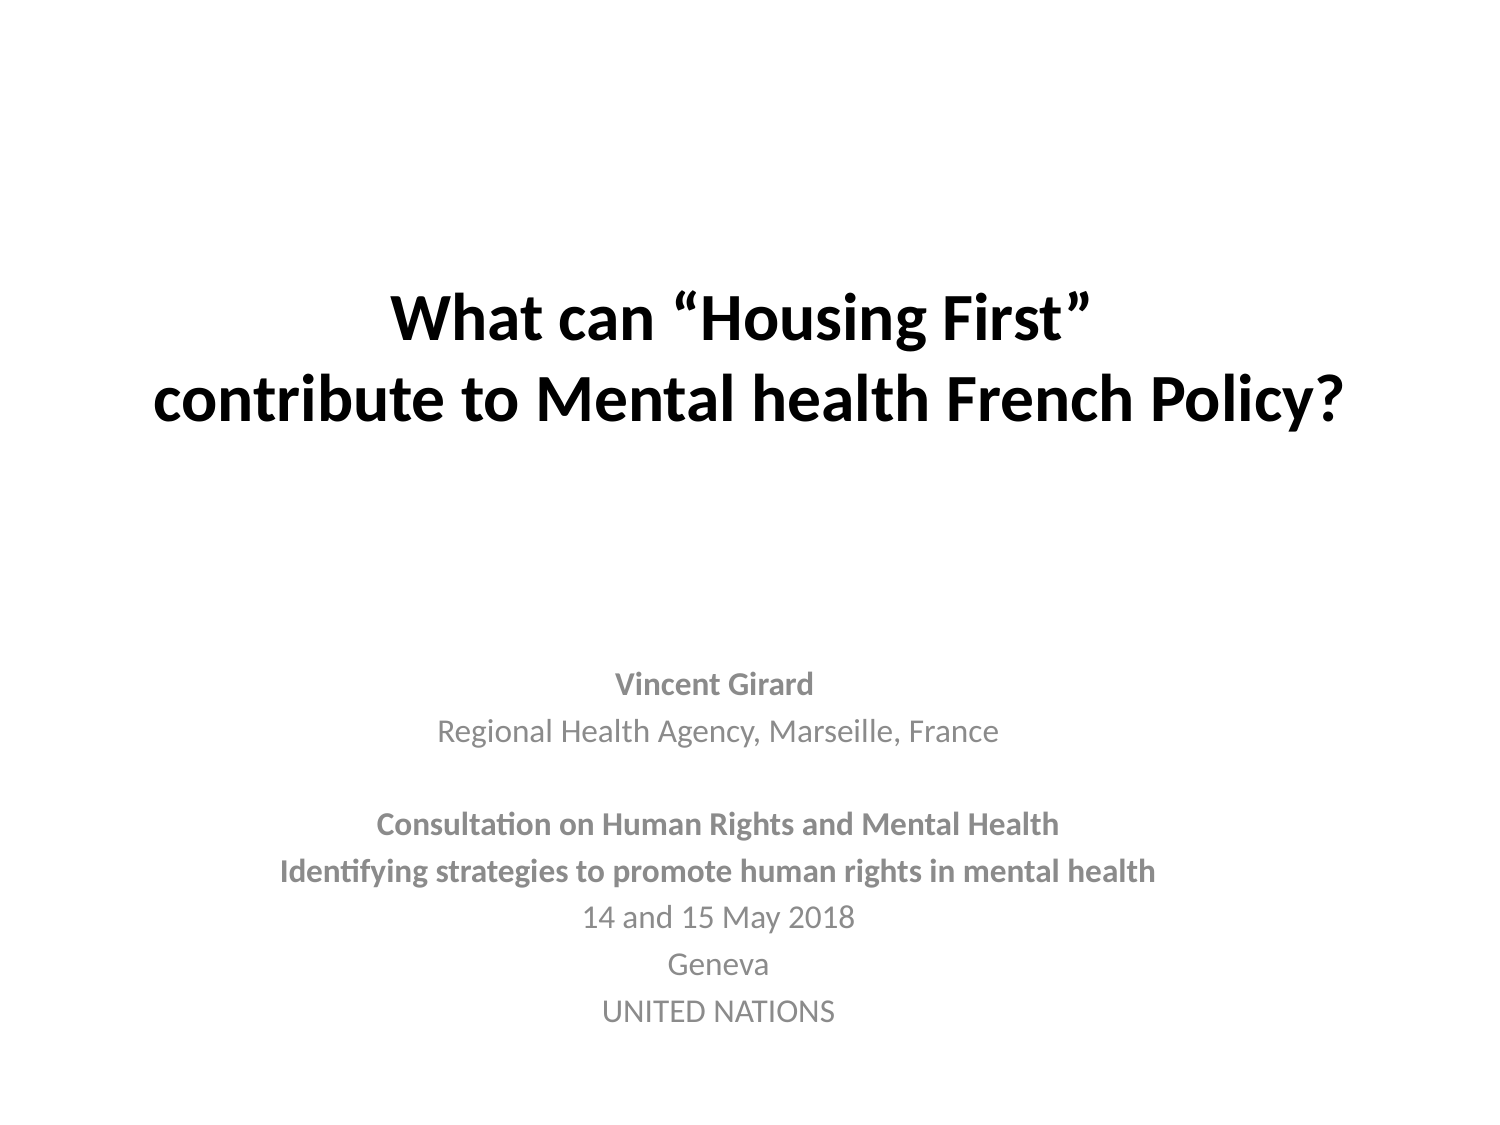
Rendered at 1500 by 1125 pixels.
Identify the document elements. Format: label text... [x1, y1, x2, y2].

subtitle Vincent Girard Regional Health Agency, Marseille, France Consultation on Human Rights and Mental Health Identifying strategies to promote human rights in mental health 14 and 15 May 2018 Geneva UNITED NATIONS [49, 654, 1388, 1042]
title What can “Housing First” contribute to Mental health French Policy? [112, 102, 1388, 524]
